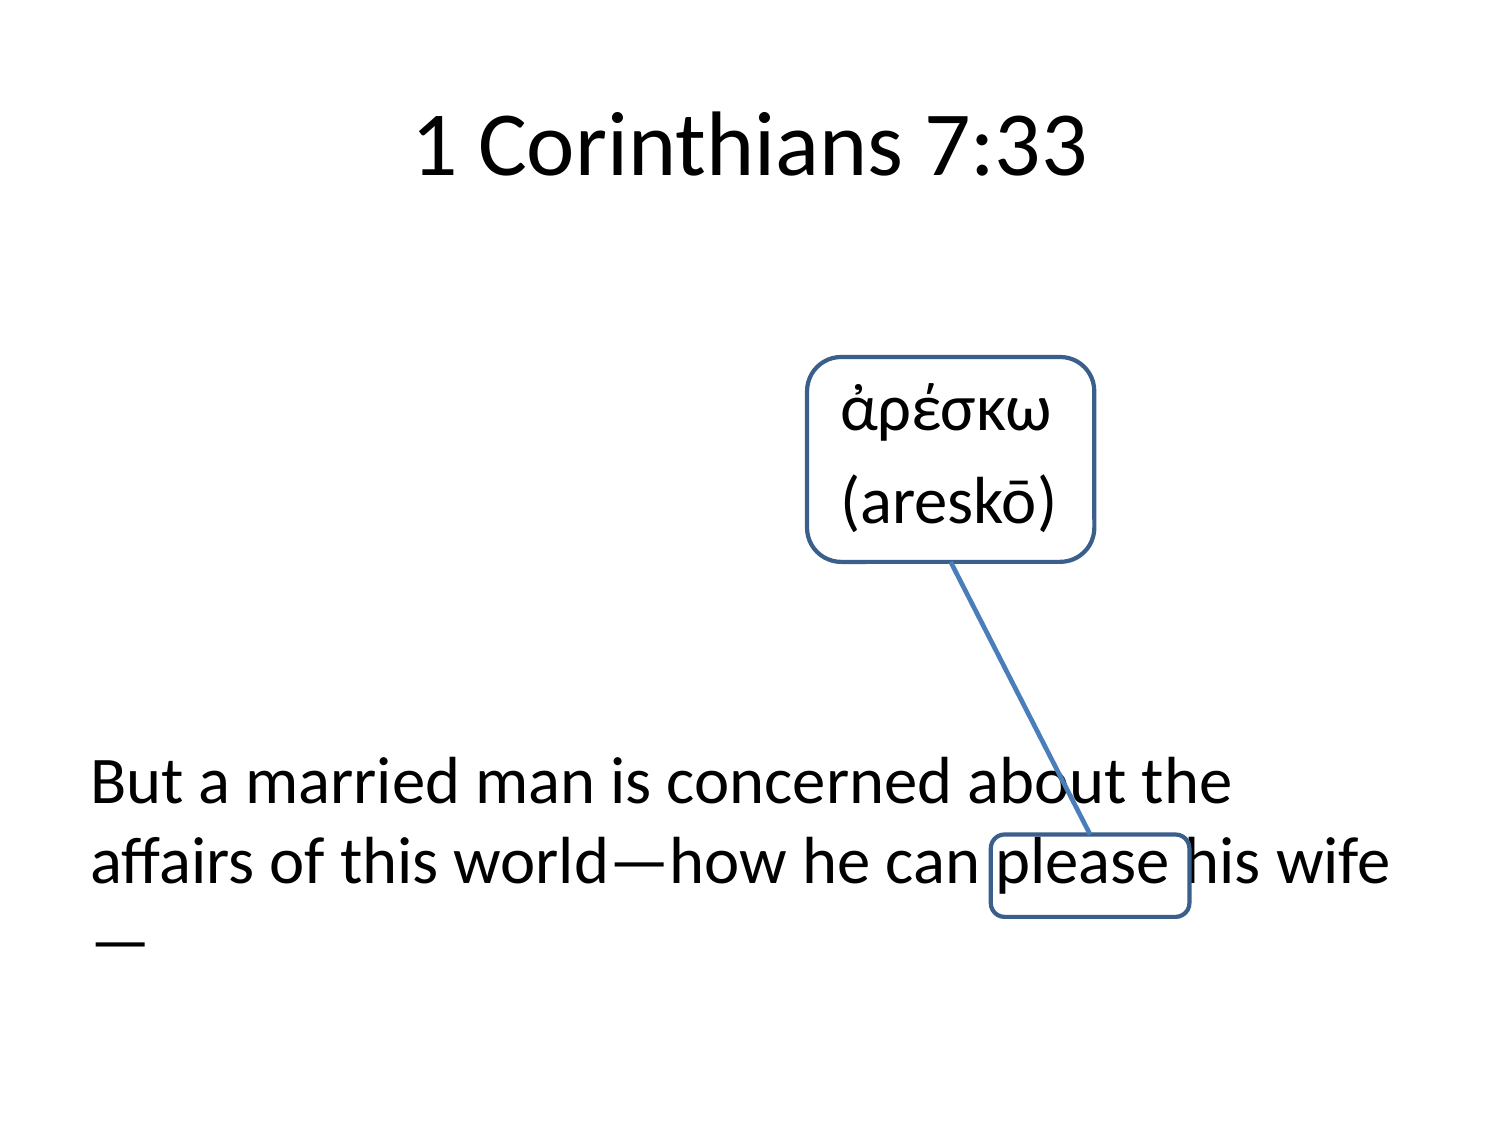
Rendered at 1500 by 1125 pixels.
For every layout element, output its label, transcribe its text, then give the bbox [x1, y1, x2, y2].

text_box [988, 832, 1192, 919]
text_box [950, 561, 1091, 835]
text_box [804, 354, 1097, 565]
title 1 Corinthians 7:33 [75, 45, 1425, 233]
list ἀρέσκω (areskō) But a married man is concerned about the affairs of this world—how he can please his wife— [75, 262, 1425, 1005]
